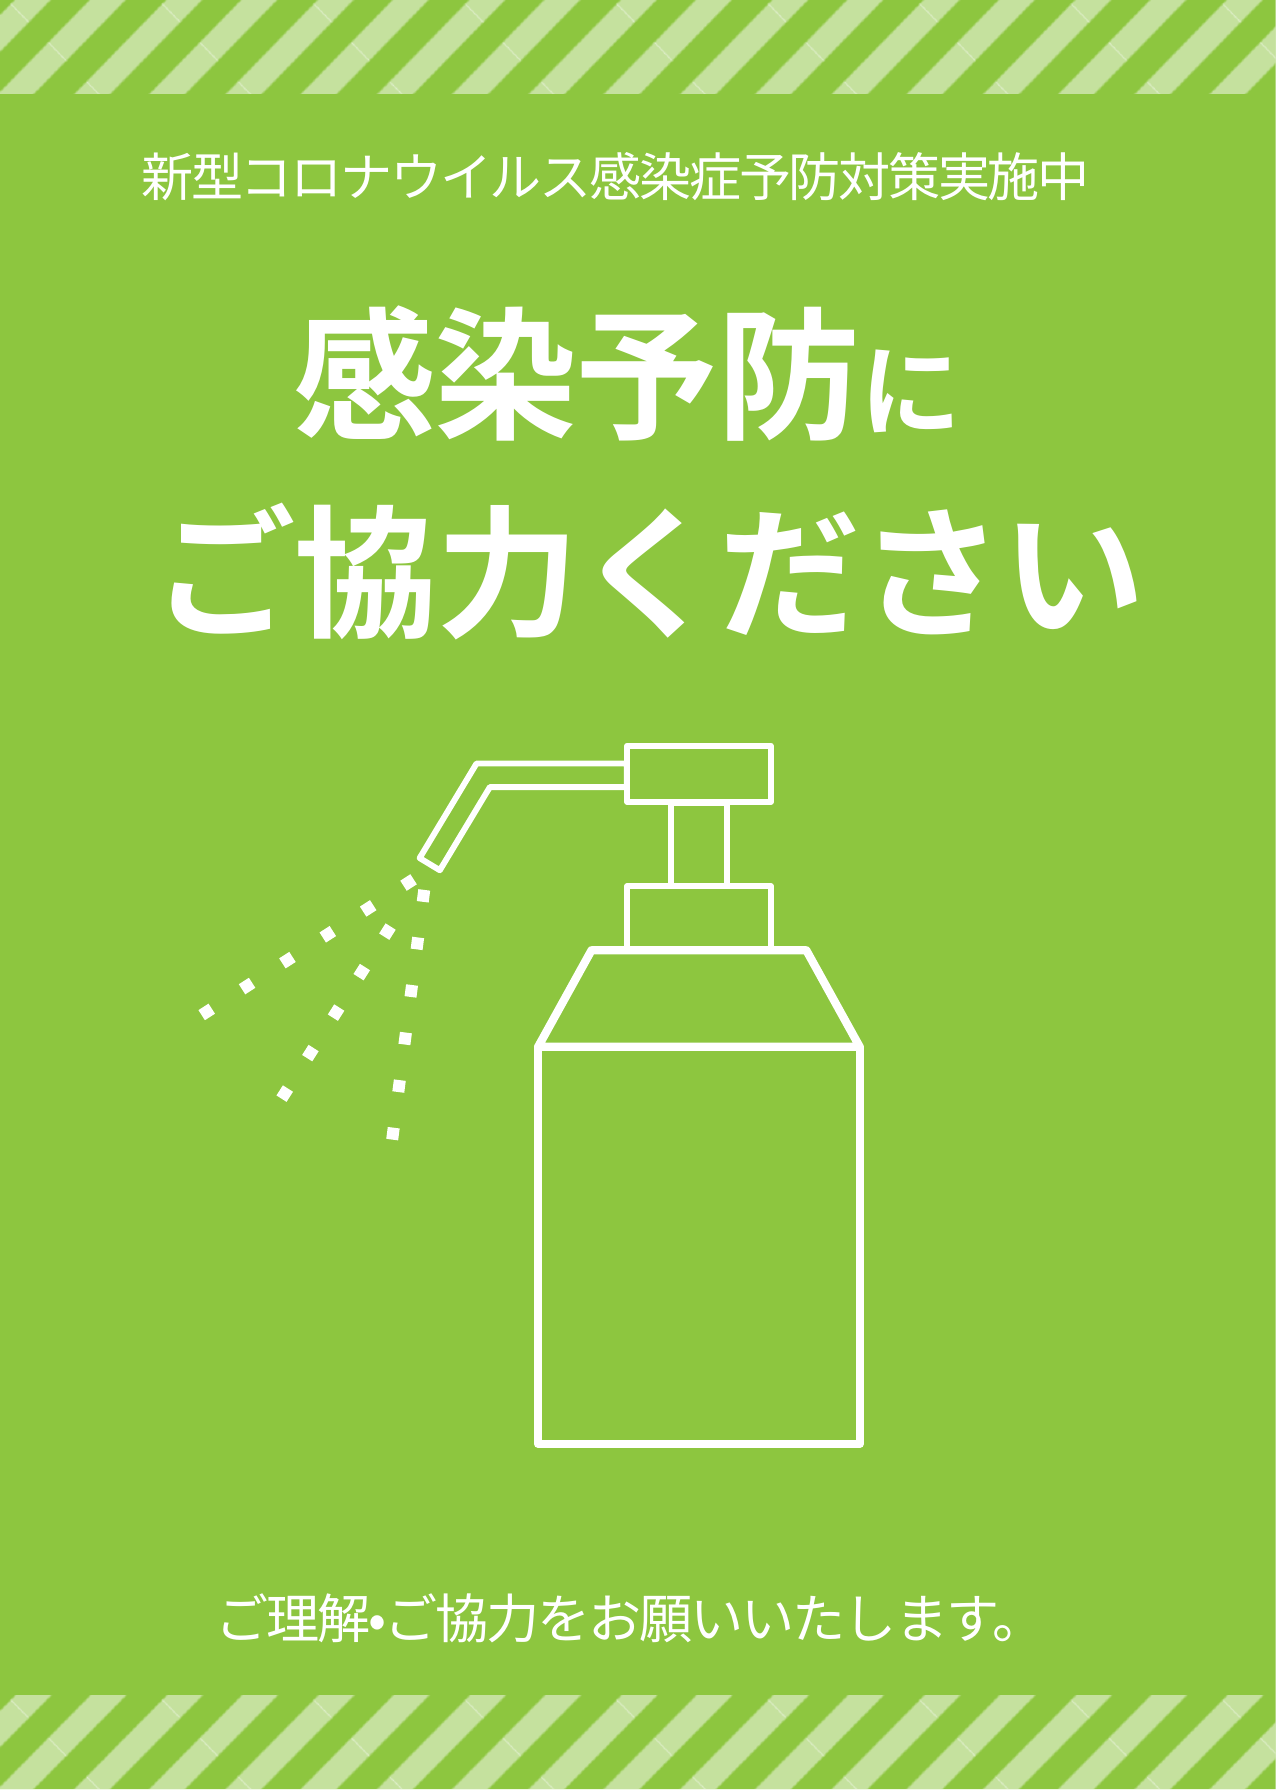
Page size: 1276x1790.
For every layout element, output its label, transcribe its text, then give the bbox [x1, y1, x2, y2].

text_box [195, 742, 865, 1449]
text_box 新型コロナウイルス感染症予防対策実施中 [139, 142, 1131, 207]
title 感染予防に ご協力ください [128, 258, 1193, 655]
text_box ご理解・ご協力をお願いいたします。 [212, 1583, 1091, 1649]
picture [0, 0, 1276, 94]
picture [0, 1695, 1276, 1789]
